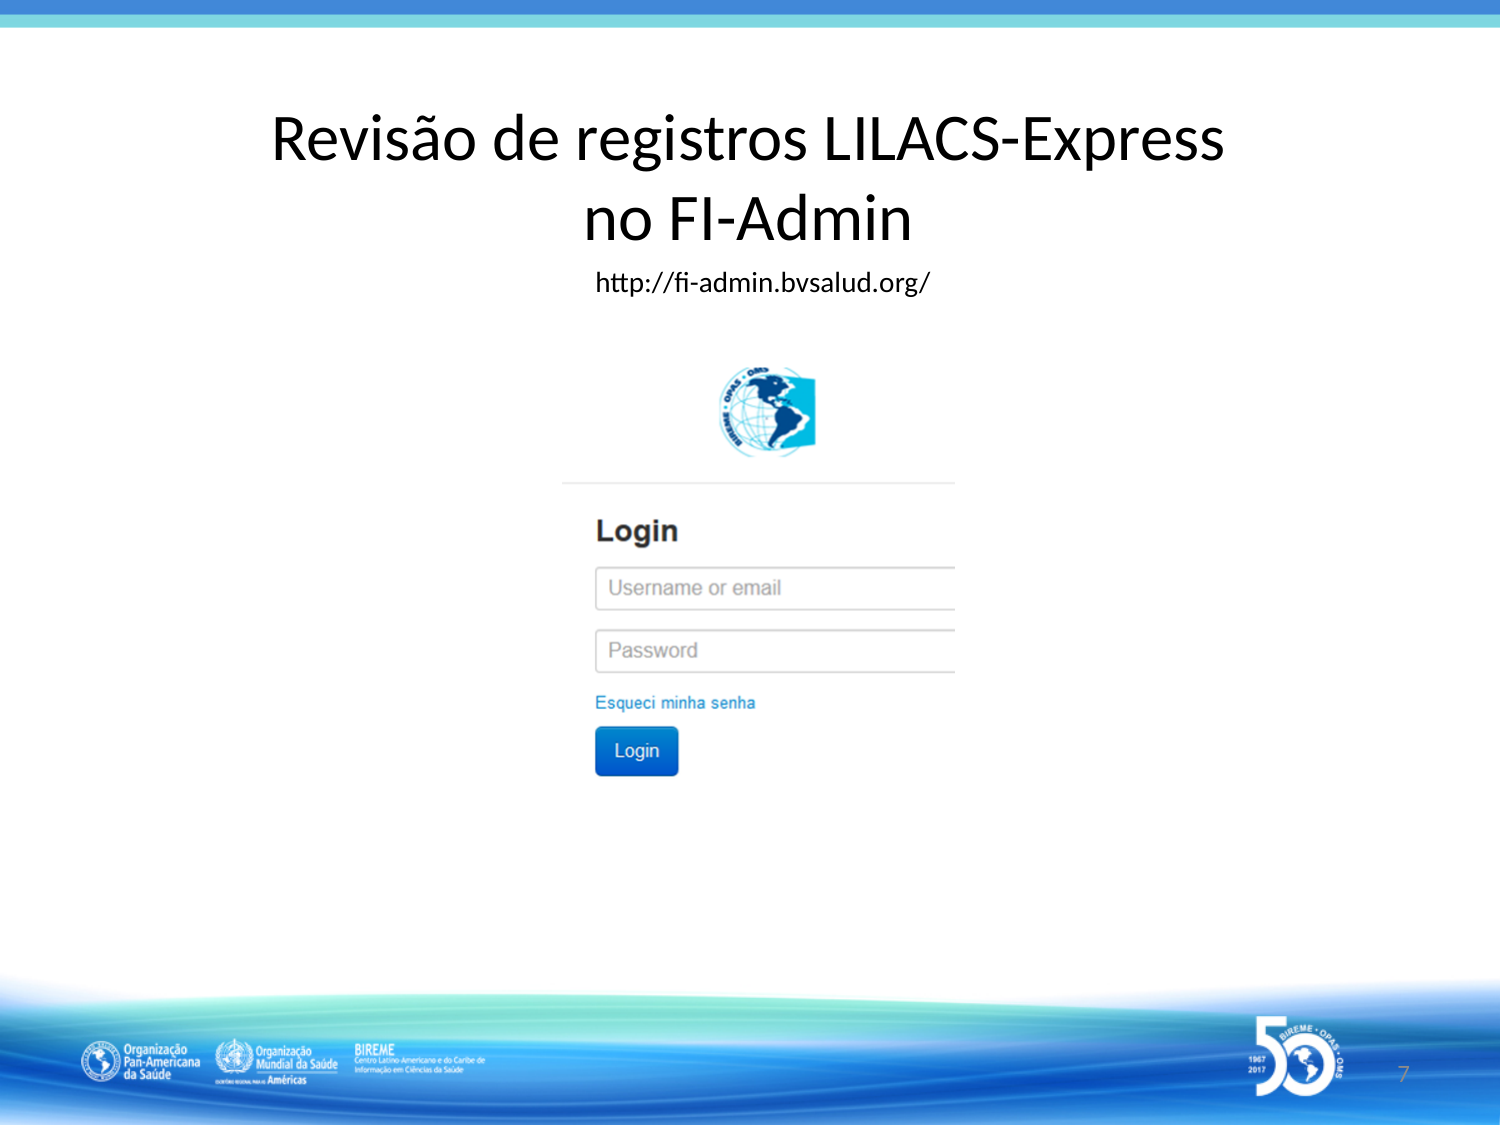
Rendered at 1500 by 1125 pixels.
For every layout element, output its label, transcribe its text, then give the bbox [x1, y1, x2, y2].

text_box Revisão de registros LILACS-Express no FI-Admin [224, 86, 1274, 261]
slide_number 7 [1074, 1042, 1425, 1103]
picture [0, 0, 1500, 1125]
text_box http://fi-admin.bvsalud.org/ [553, 247, 965, 308]
